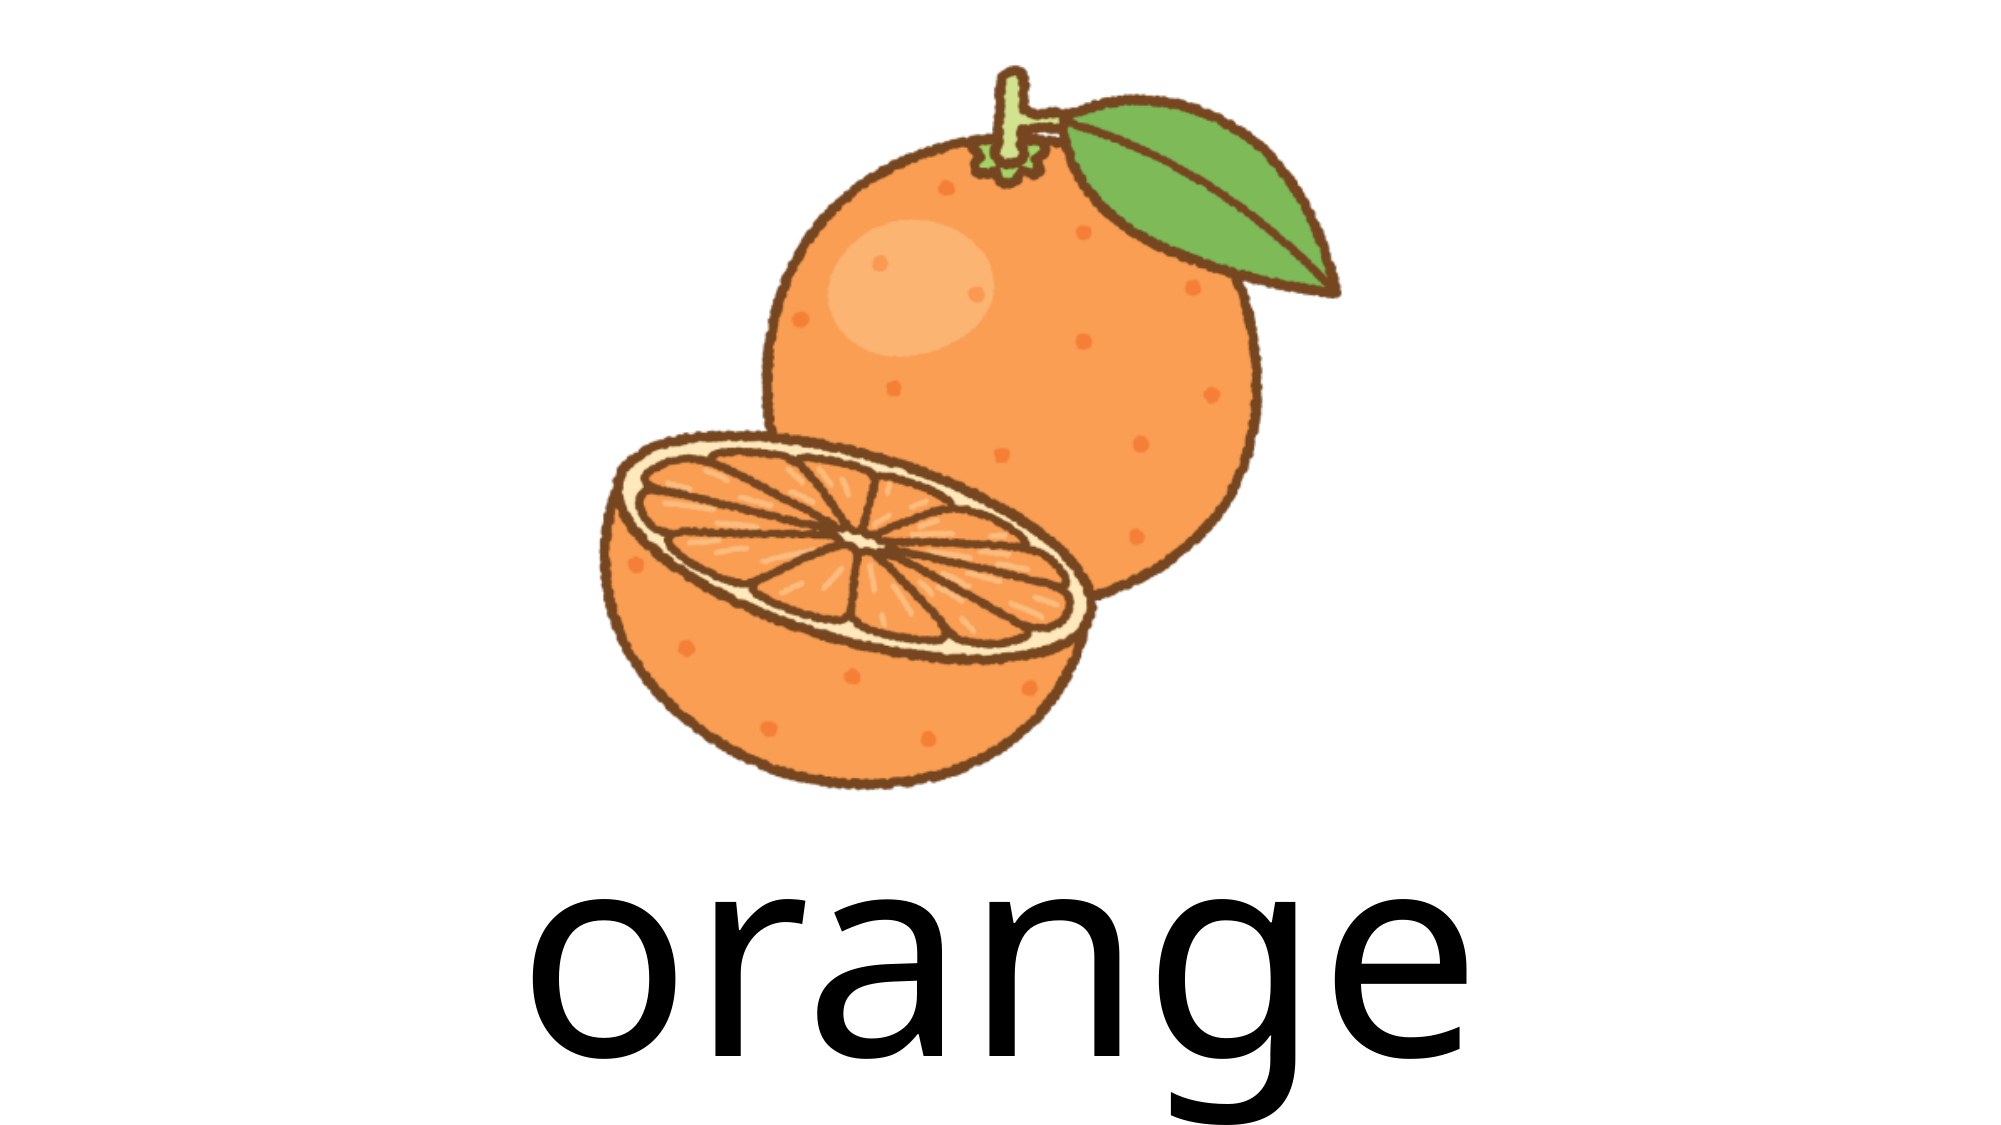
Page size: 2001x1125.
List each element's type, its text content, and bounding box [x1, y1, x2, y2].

text_box orange [502, 761, 1498, 1122]
picture [535, 0, 1407, 864]
